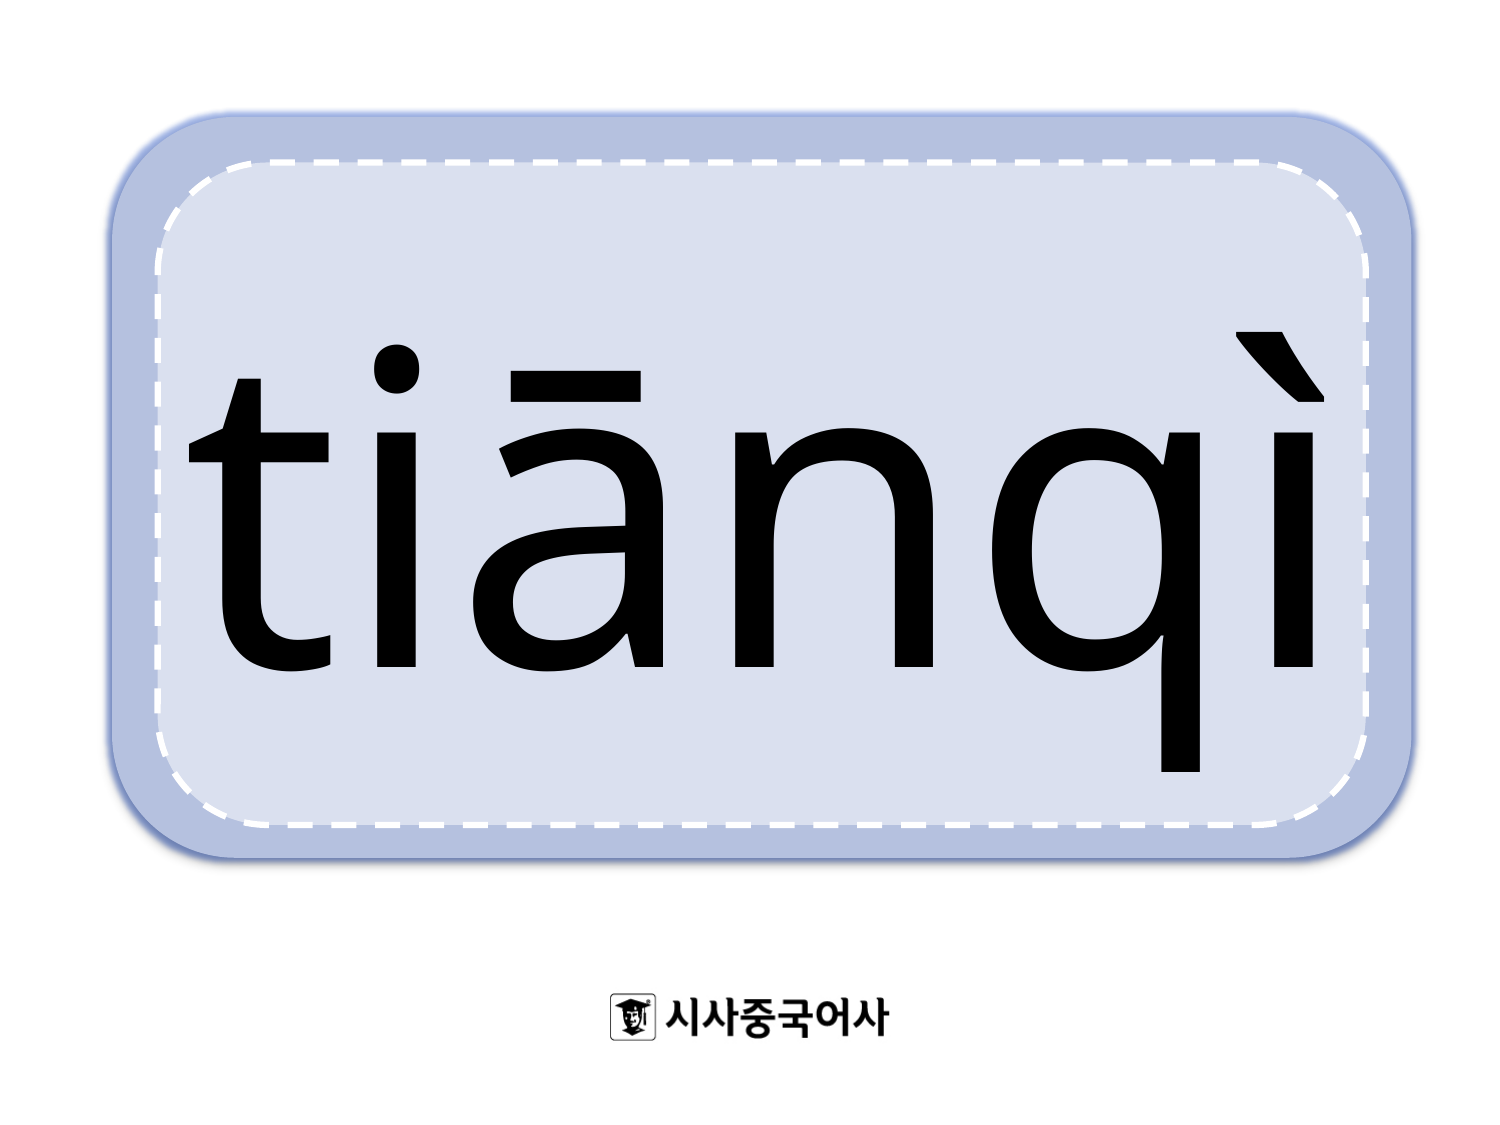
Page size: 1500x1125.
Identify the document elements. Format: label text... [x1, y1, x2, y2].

picture [602, 987, 898, 1047]
text_box tiānqì [162, 160, 1371, 824]
